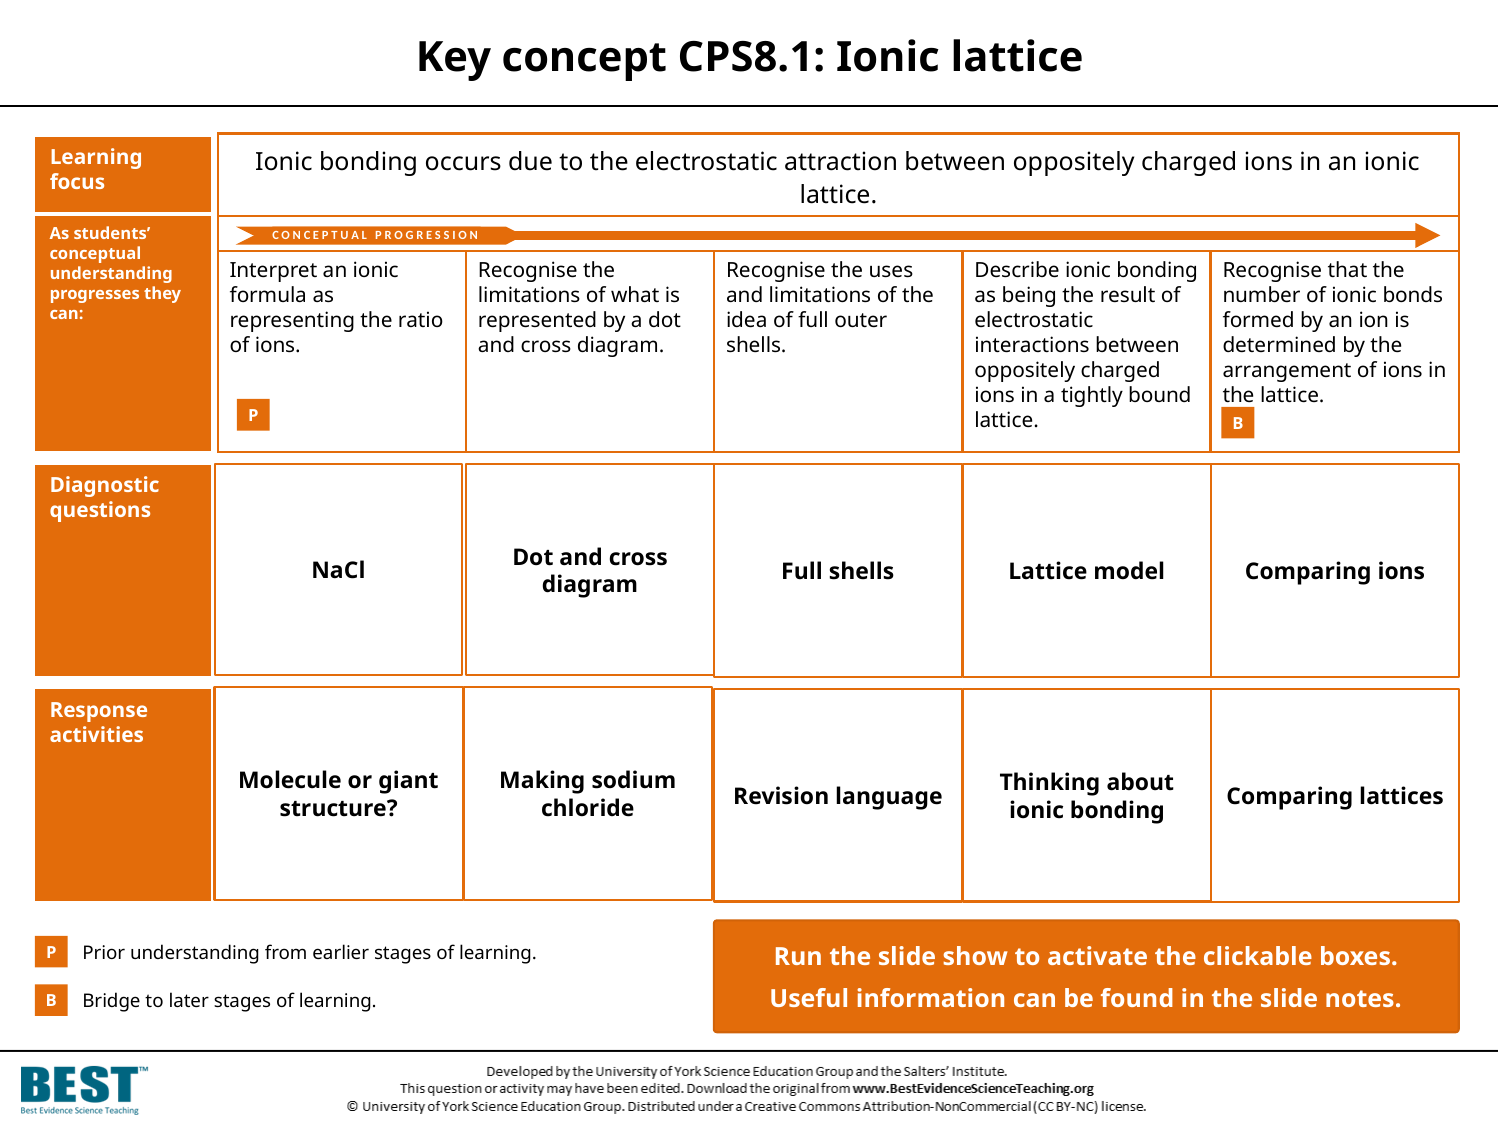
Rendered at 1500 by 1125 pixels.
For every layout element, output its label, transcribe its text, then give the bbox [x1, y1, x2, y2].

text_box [34, 933, 679, 1019]
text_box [235, 226, 1441, 245]
text_box Key concept CPS8.1: Ionic lattice [0, 2, 1500, 105]
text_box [34, 133, 1460, 902]
picture [0, 105, 1500, 1125]
